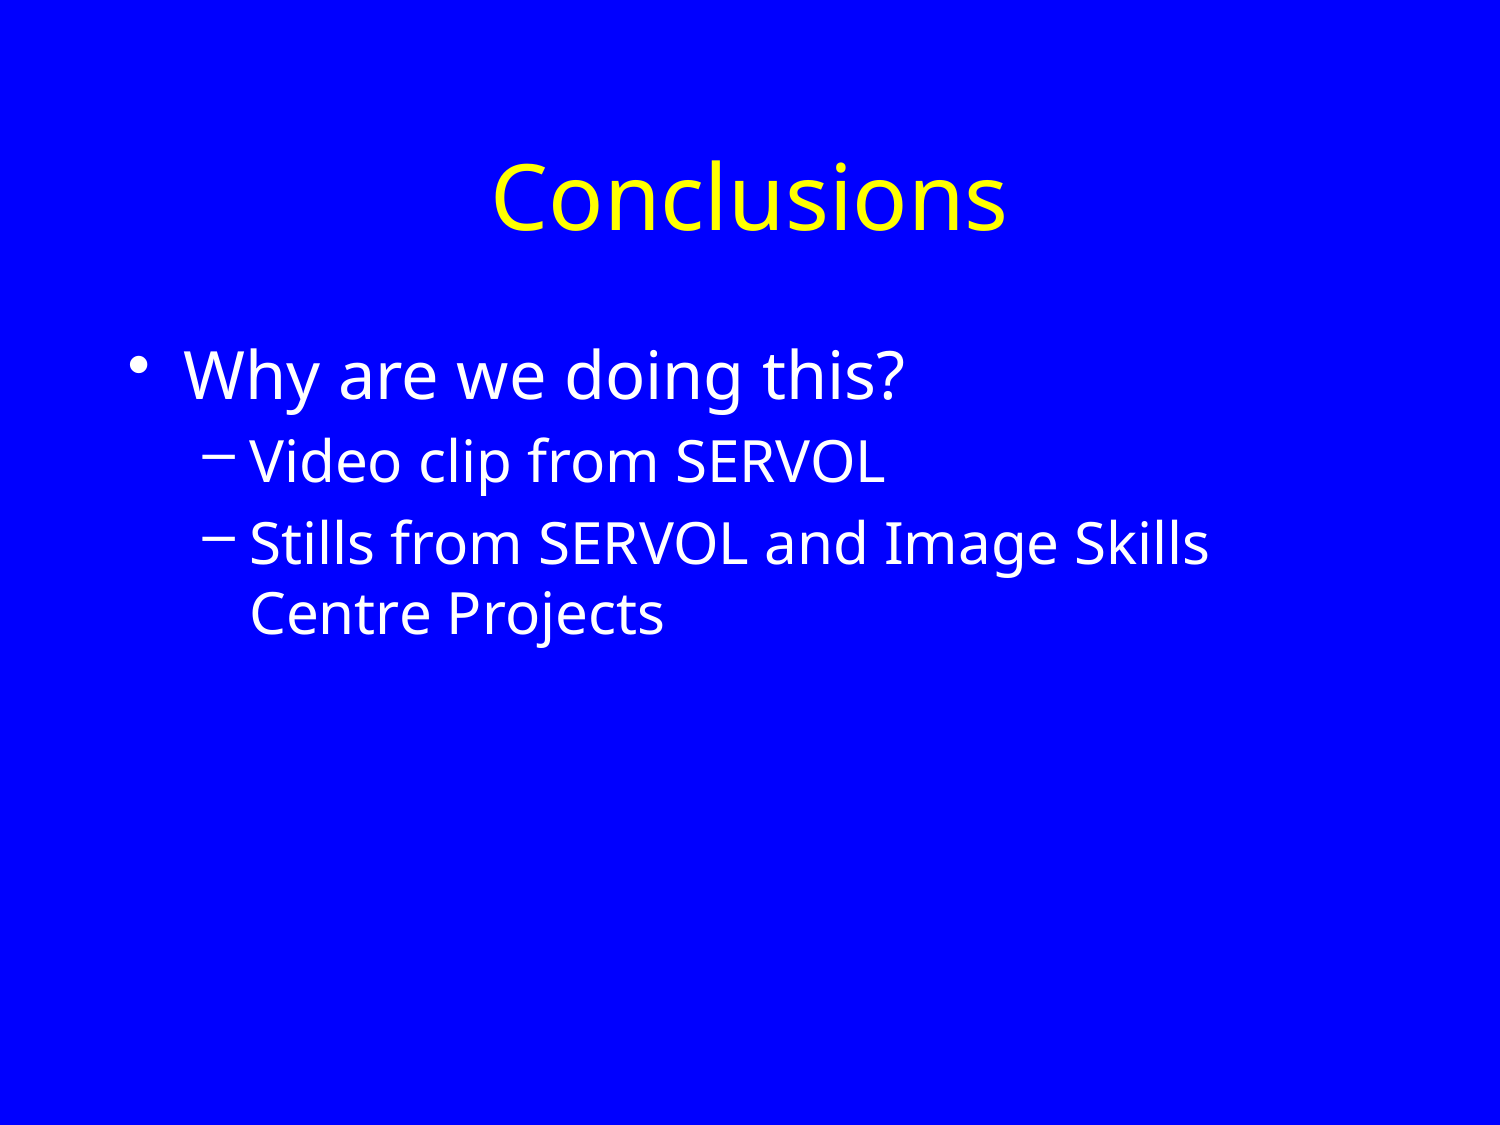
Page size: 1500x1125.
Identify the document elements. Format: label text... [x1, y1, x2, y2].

list Why are we doing this? Video clip from SERVOL Stills from SERVOL and Image Skills Centre Projects [112, 324, 1388, 1001]
title Conclusions [112, 99, 1388, 288]
